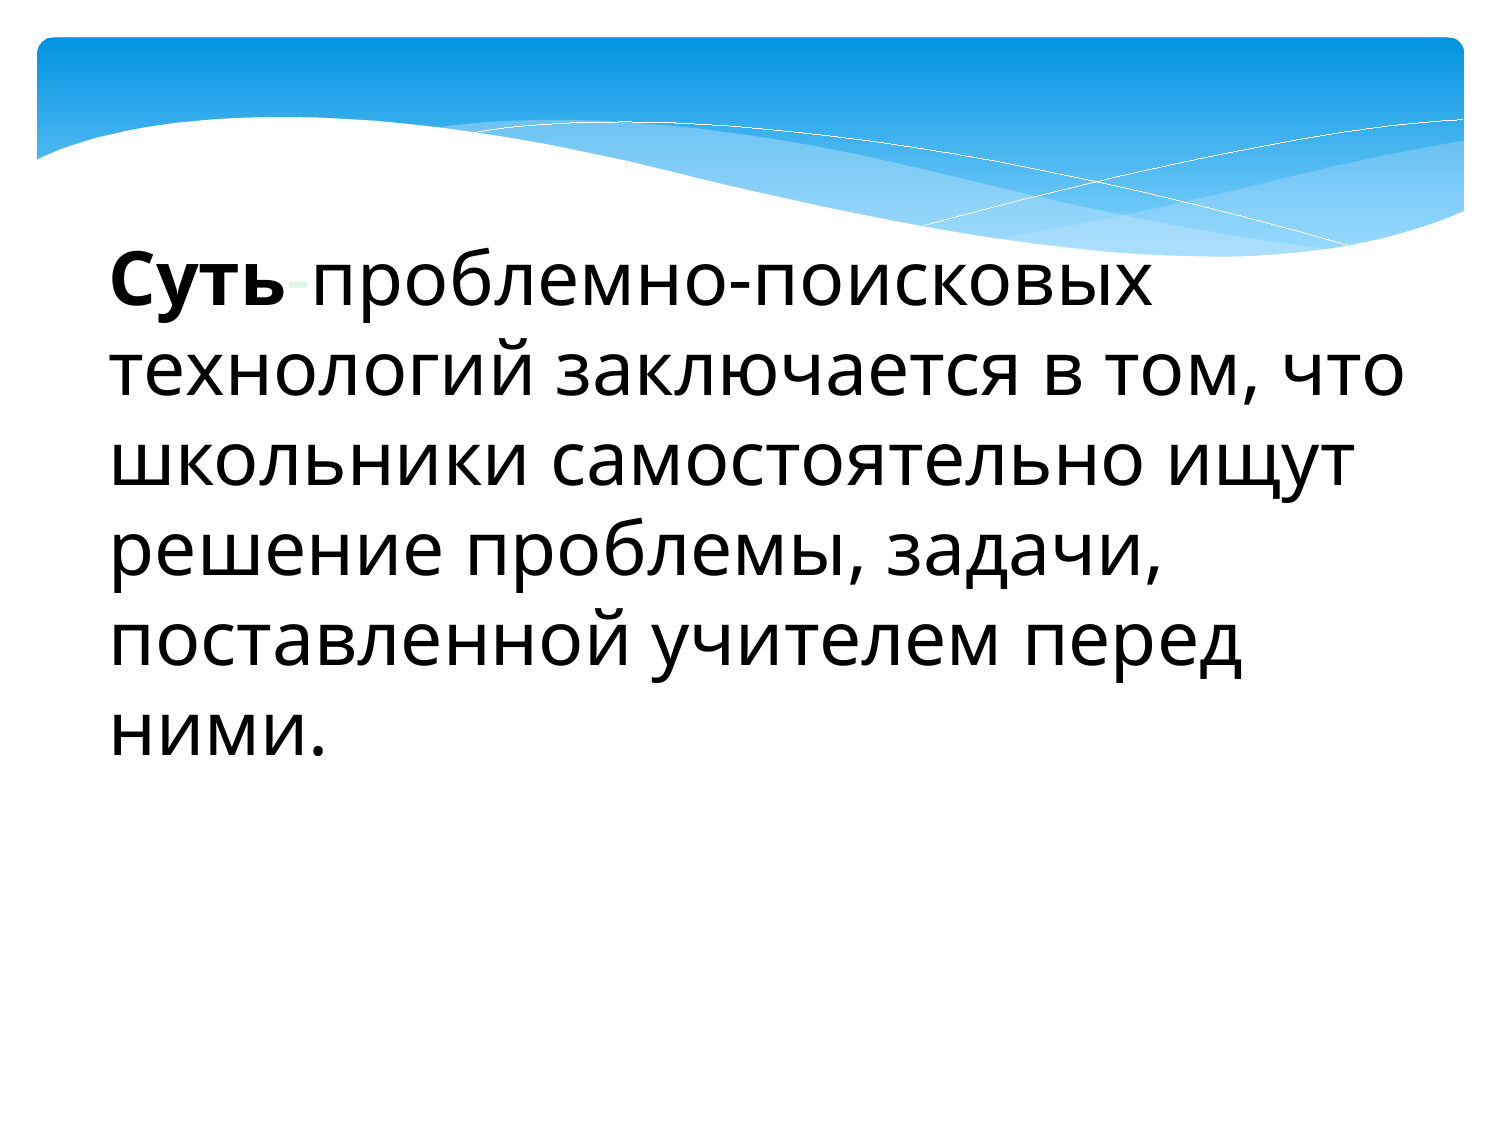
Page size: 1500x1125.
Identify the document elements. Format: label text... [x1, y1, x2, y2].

text_box Суть-проблемно-поисковых технологий заключается в том, что школьники самостоятельно ищут решение проблемы, задачи, поставленной учителем перед ними. [93, 222, 1426, 778]
